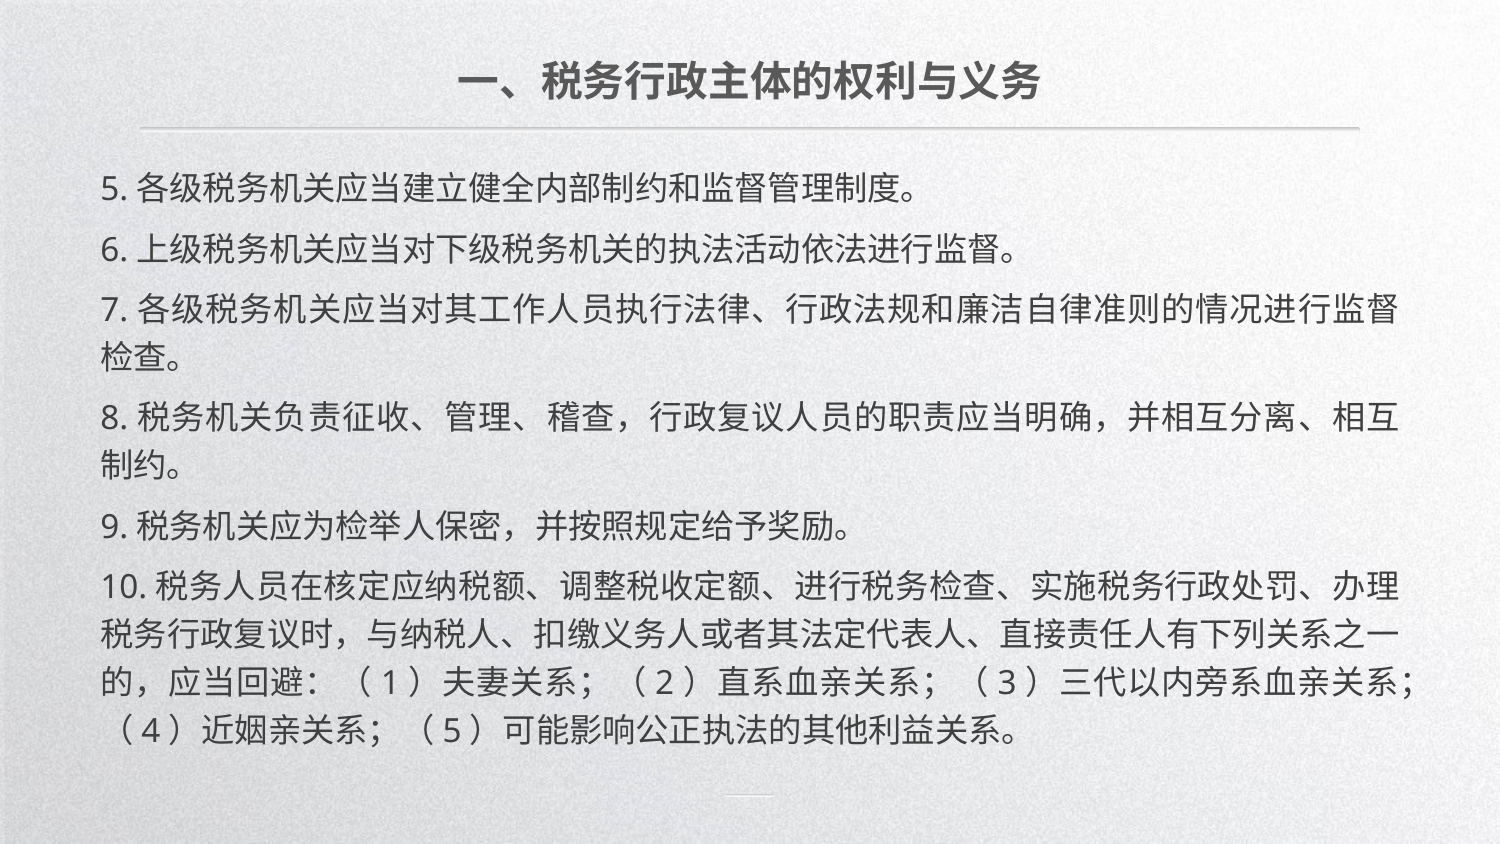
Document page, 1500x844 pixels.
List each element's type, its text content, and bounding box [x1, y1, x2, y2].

picture [0, 0, 1500, 844]
text_box 5.各级税务机关应当建立健全内部制约和监督管理制度。 6.上级税务机关应当对下级税务机关的执法活动依法进行监督。 7.各级税务机关应当对其工作人员执行法律、行政法规和廉洁自律准则的情况进行监督检查。 8.税务机关负责征收、管理、稽查，行政复议人员的职责应当明确，并相互分离、相互制约。 9.税务机关应为检举人保密，并按照规定给予奖励。 10.税务人员在核定应纳税额、调整税收定额、进行税务检查、实施税务行政处罚、办理税务行政复议时，与纳税人、扣缴义务人或者其法定代表人、直接责任人有下列关系之一的，应当回避：（1）夫妻关系；（2）直系血亲关系；（3）三代以内旁系血亲关系；（4）近姻亲关系；（5）可能影响公正执法的其他利益关系。 [100, 159, 1400, 810]
text_box 一、税务行政主体的权利与义务 [439, 49, 1061, 111]
